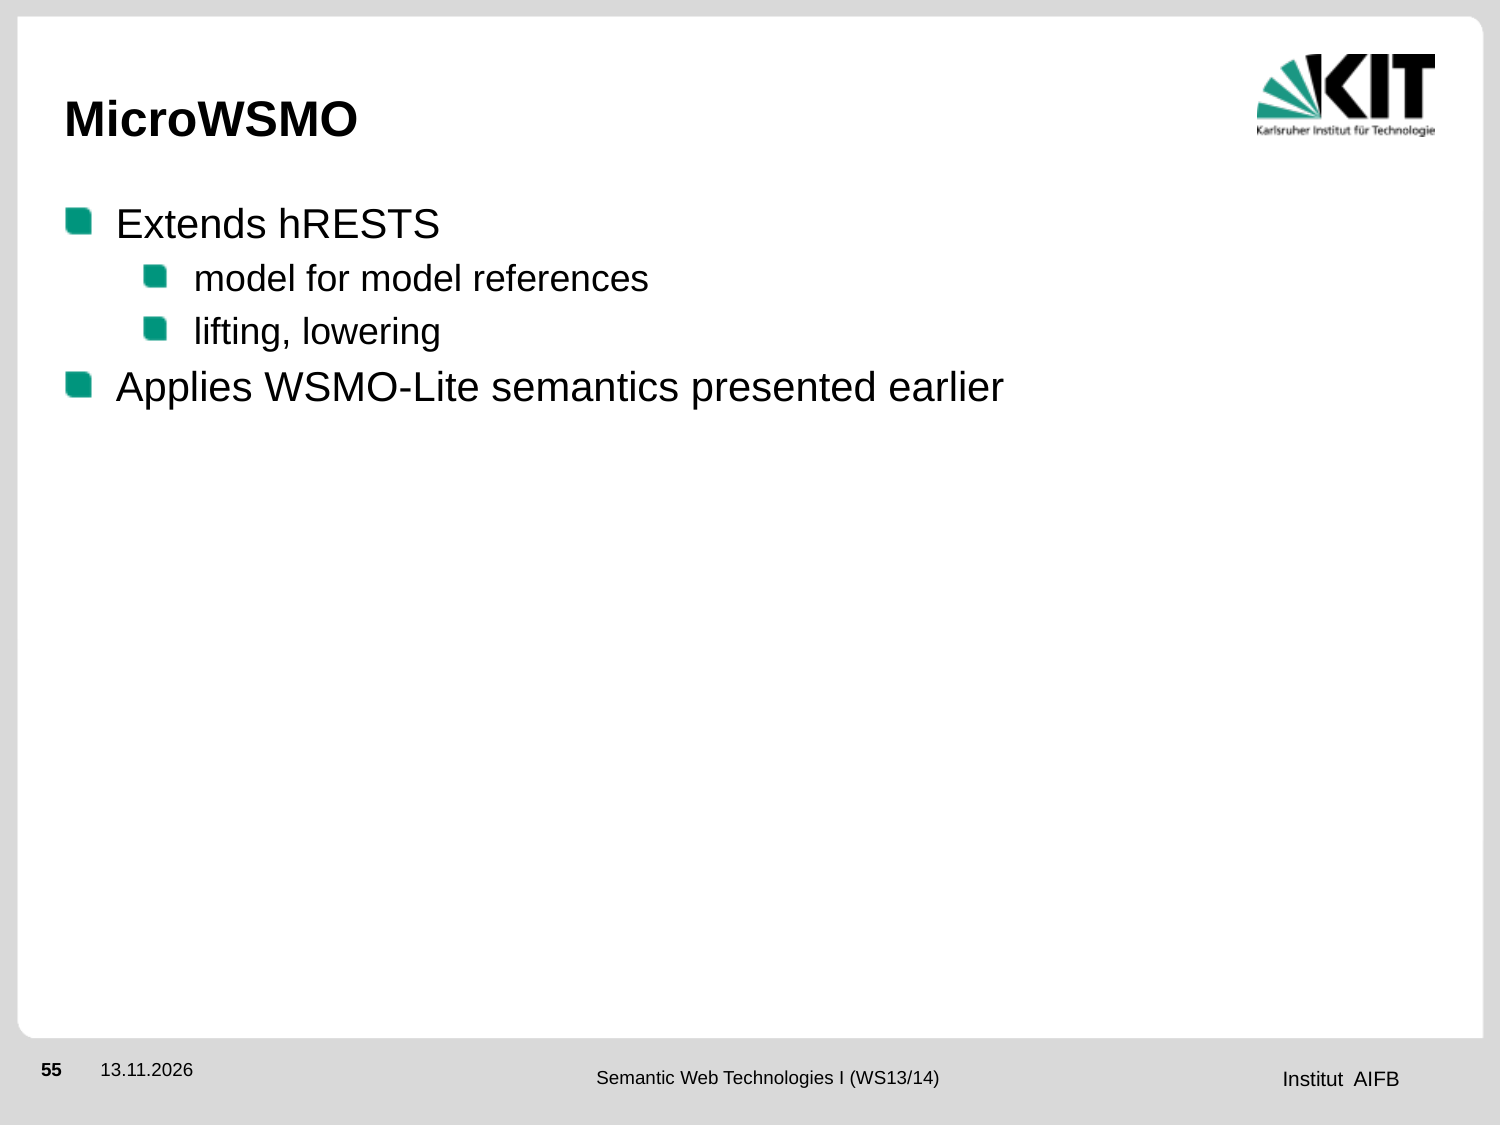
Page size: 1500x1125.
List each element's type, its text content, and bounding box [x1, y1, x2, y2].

title MicroWSMO [64, 54, 1198, 147]
list Extends hRESTS model for model references lifting, lowering Applies WSMO-Lite semantics presented earlier [64, 196, 1436, 1000]
picture [0, 0, 1500, 1125]
